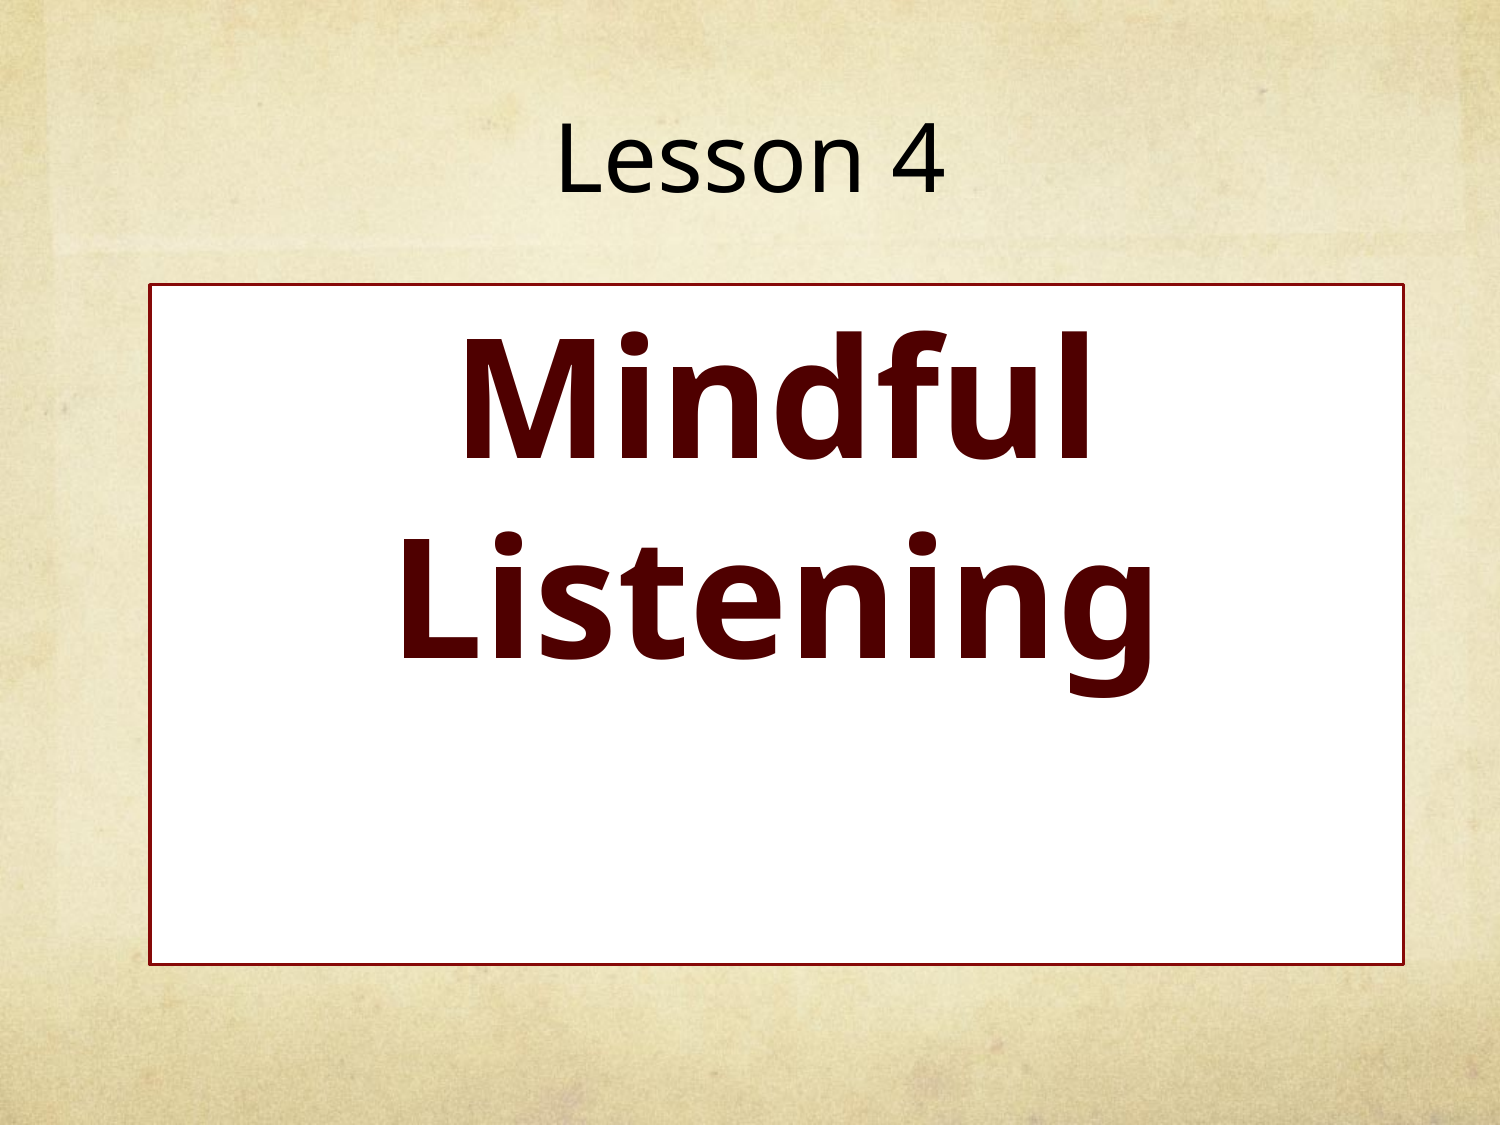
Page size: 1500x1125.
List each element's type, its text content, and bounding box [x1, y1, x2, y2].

title Lesson 4 [150, 82, 1350, 225]
list Mindful Listening [148, 283, 1405, 966]
picture [0, 0, 1500, 1125]
